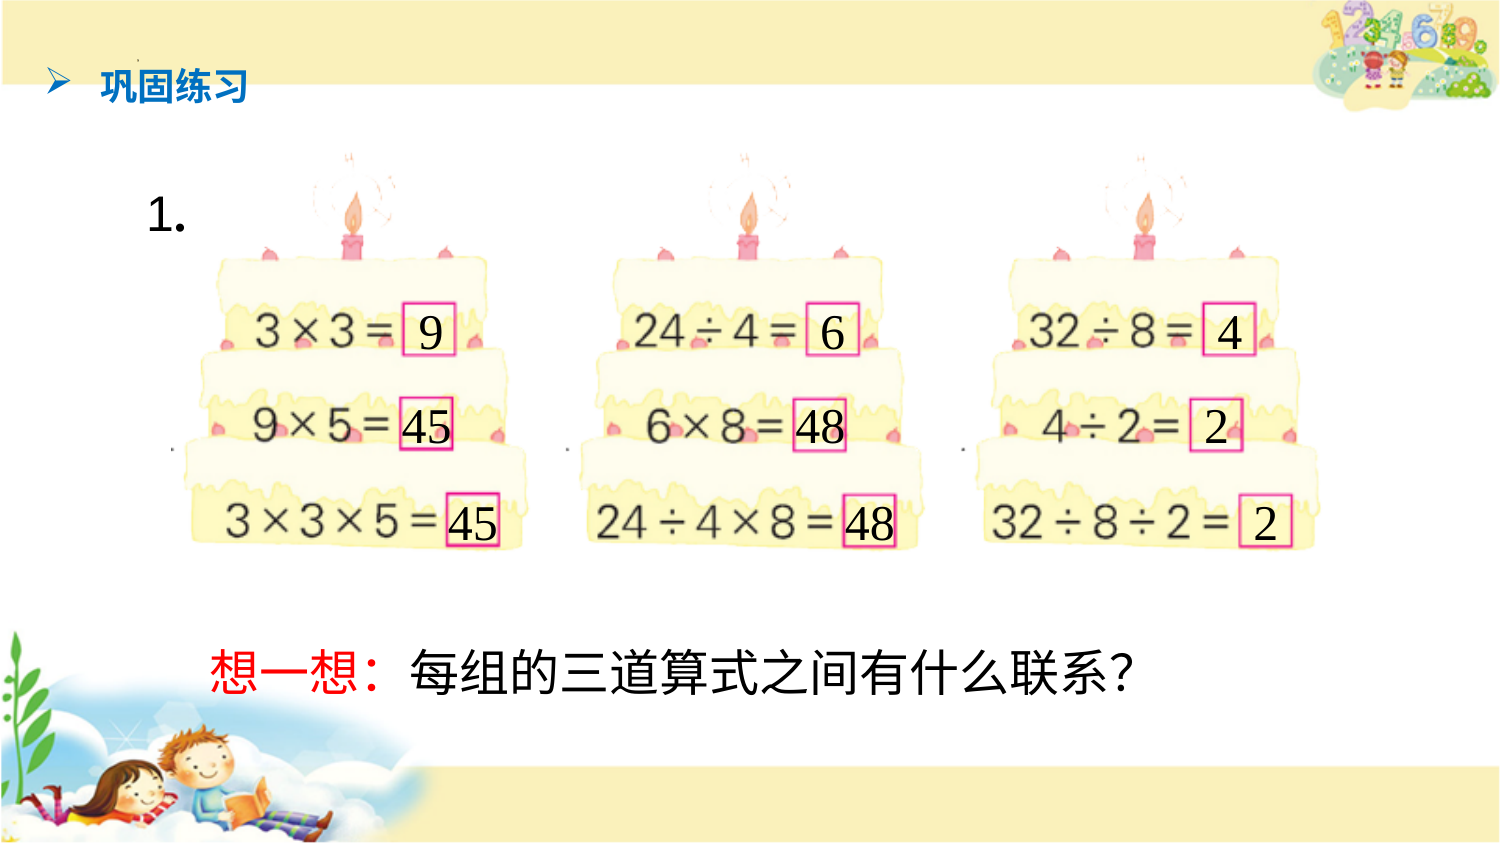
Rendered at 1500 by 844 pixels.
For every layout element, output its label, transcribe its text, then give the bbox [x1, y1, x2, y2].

picture [0, 0, 1500, 844]
text_box 想一想：每组的三道算式之间有什么联系？ [194, 634, 1240, 710]
text_box 1. [131, 173, 165, 249]
text_box 巩固练习 [29, 55, 780, 116]
